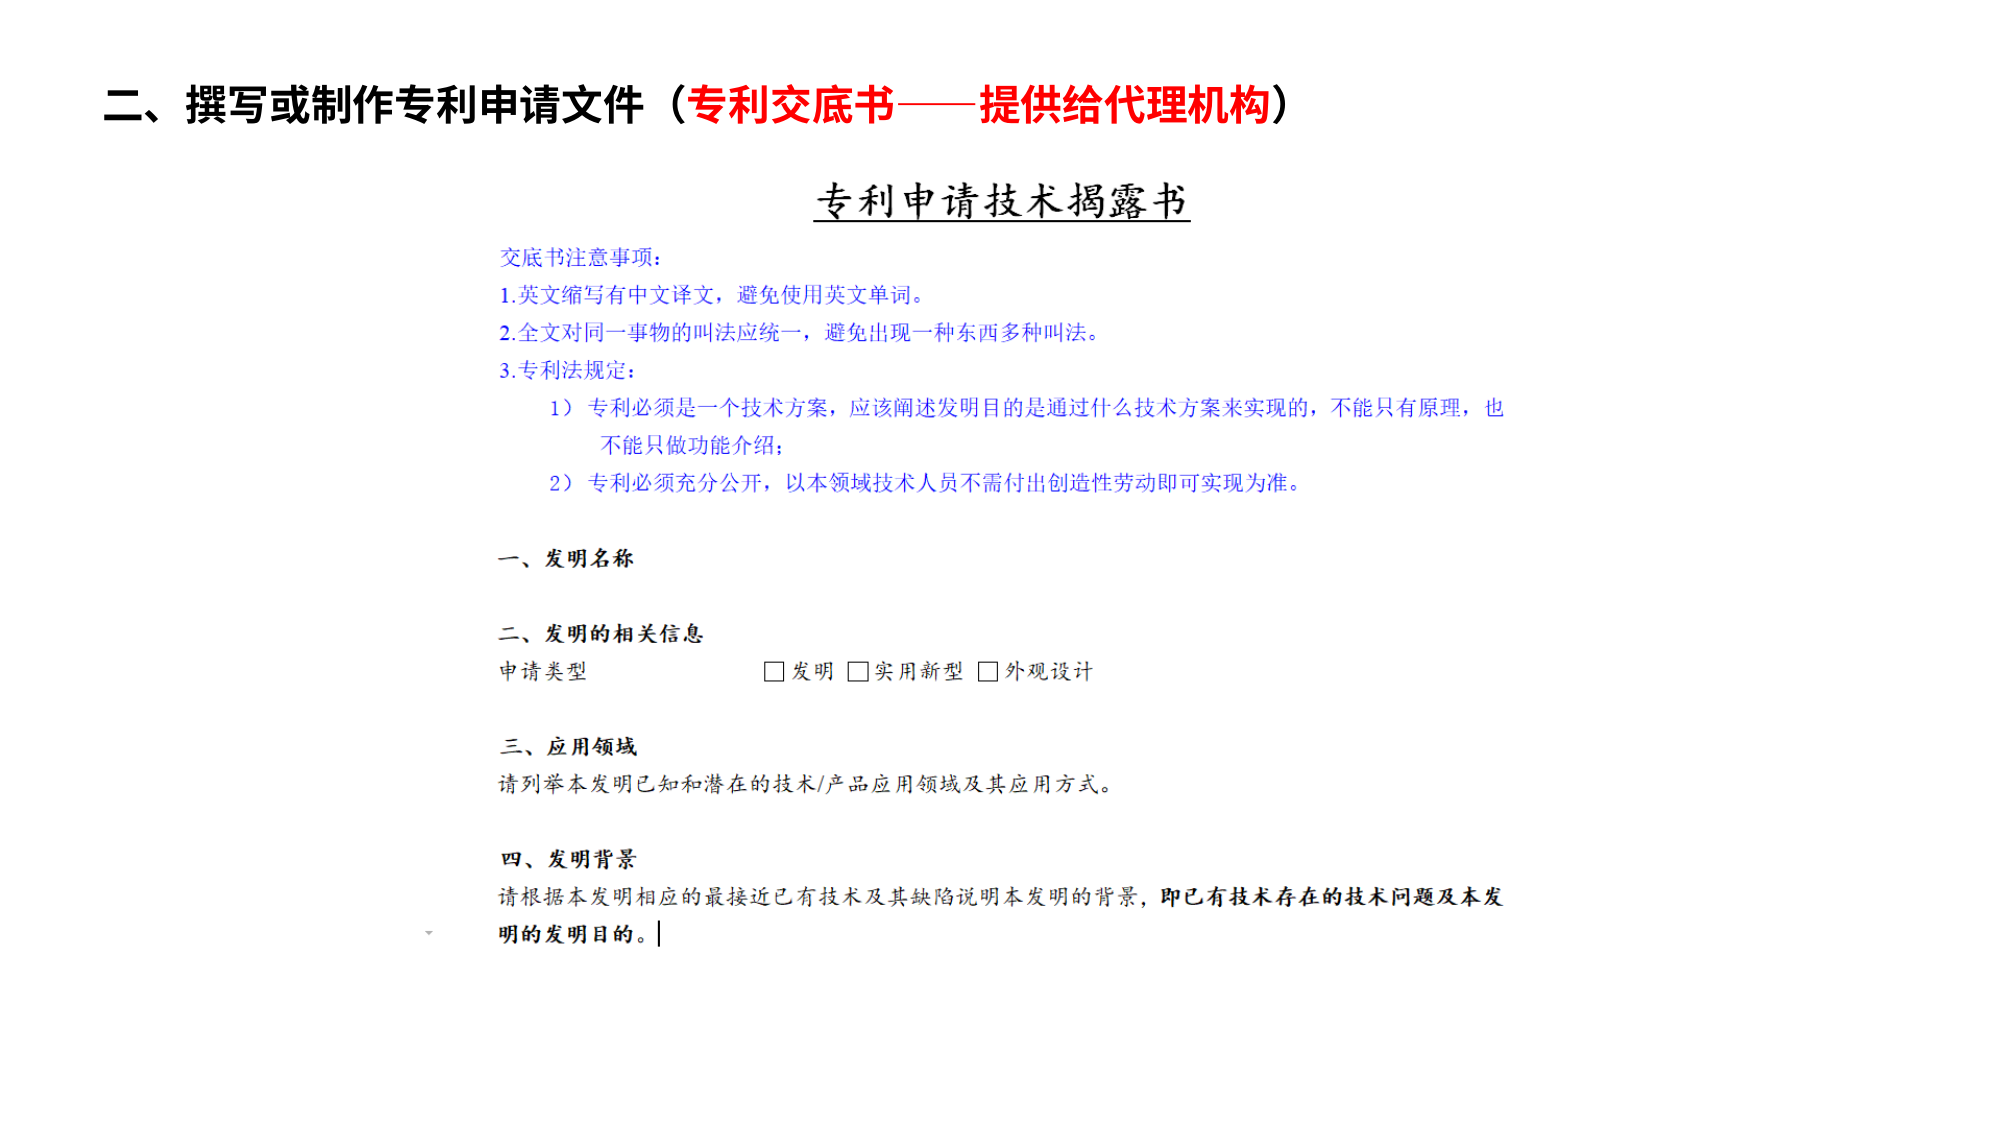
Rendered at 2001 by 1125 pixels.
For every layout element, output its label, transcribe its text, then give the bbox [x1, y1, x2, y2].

title 二、撰写或制作专利申请文件（专利交底书——提供给代理机构） [87, 47, 1438, 160]
picture [418, 170, 1582, 955]
